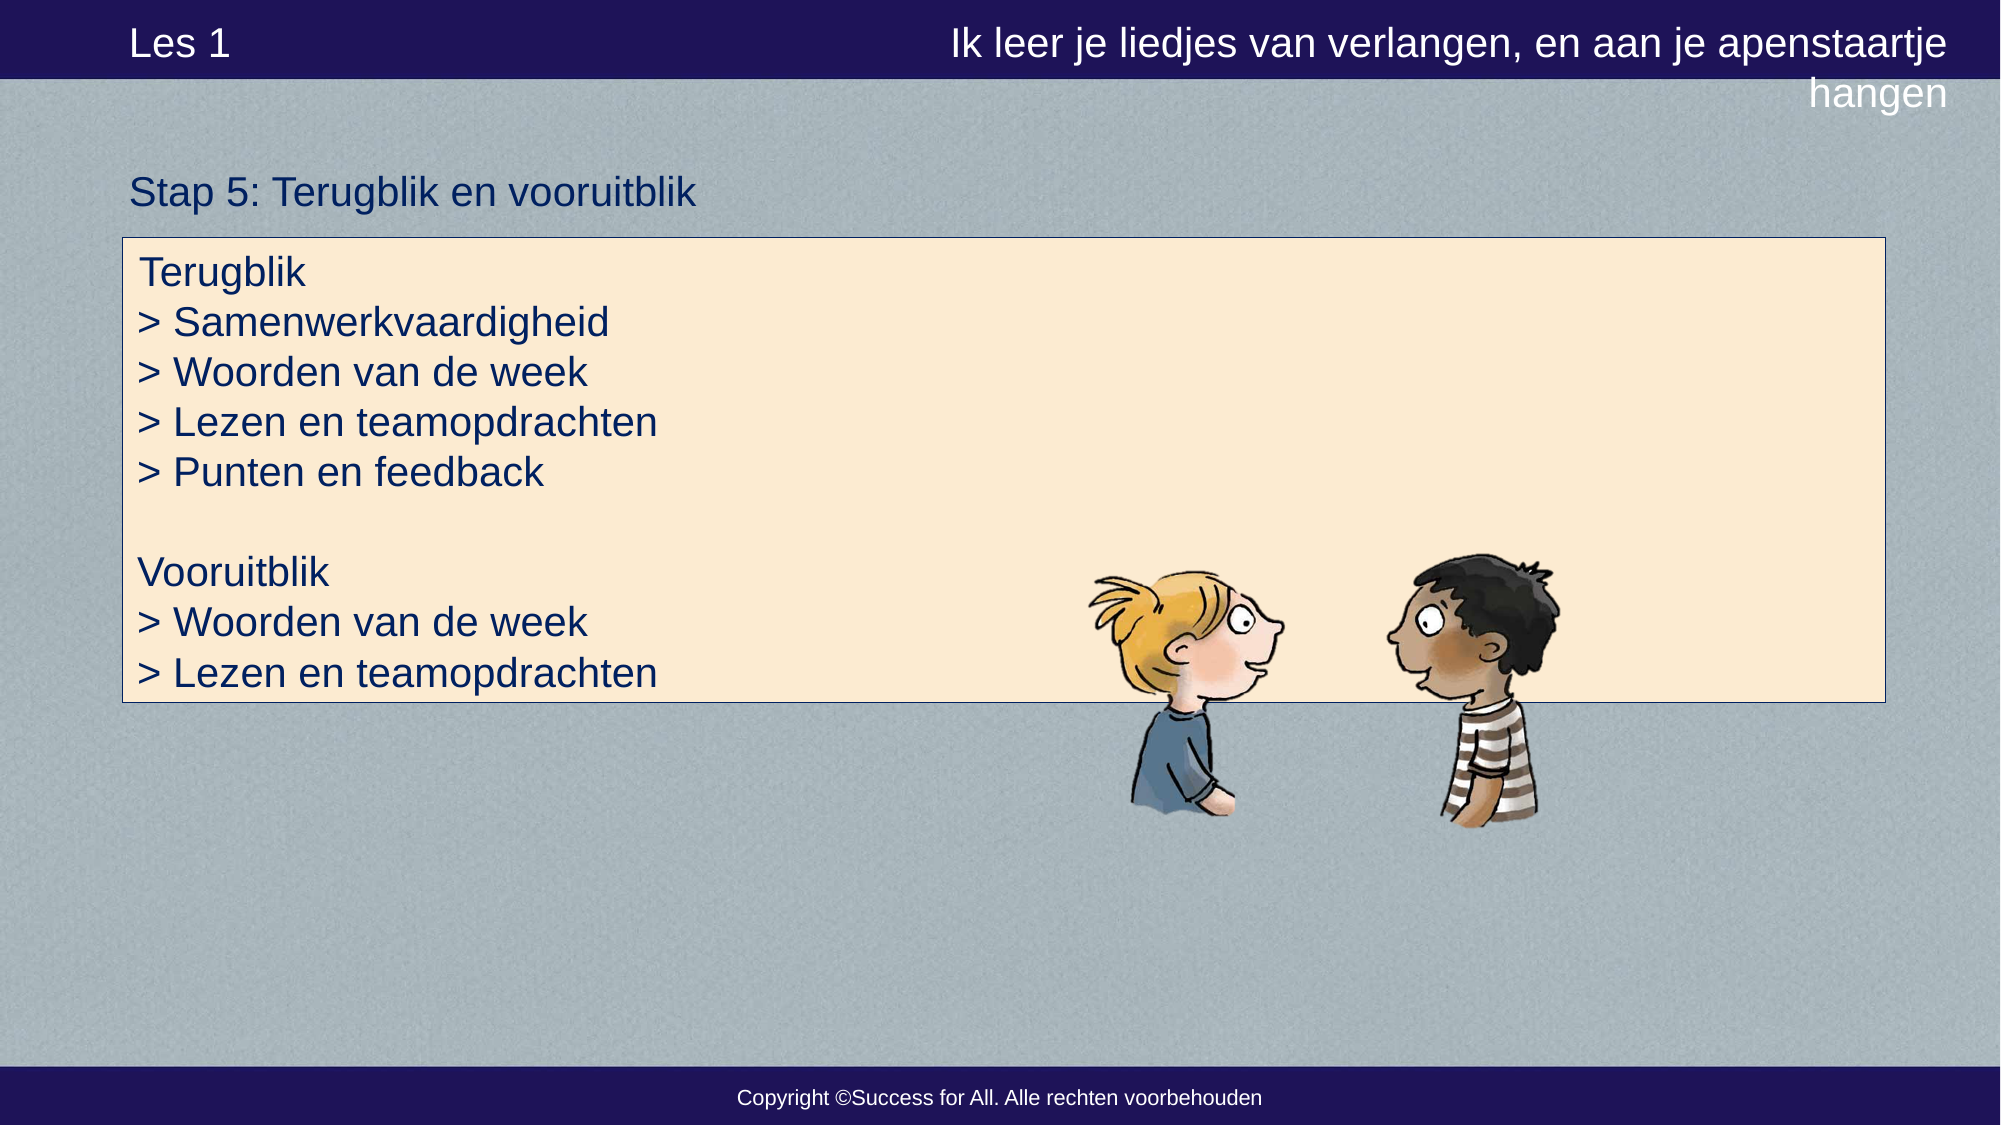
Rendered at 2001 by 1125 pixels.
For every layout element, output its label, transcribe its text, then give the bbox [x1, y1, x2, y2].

text_box Les 1 [114, 8, 354, 73]
text_box Ik leer je liedjes van verlangen, en aan je apenstaartje hangen [786, 8, 1963, 123]
text_box Stap 5: Terugblik en vooruitblik [114, 157, 907, 223]
text_box Copyright ©Success for All. Alle rechten voorbehouden [0, 1076, 2000, 1125]
picture [0, 0, 2001, 1125]
text_box Terugblik > Samenwerkvaardigheid > Woorden van de week > Lezen en teamopdrachten > Punten en feedback Vooruitblik > Woorden van de week > Lezen en teamopdrachten [122, 237, 1886, 703]
